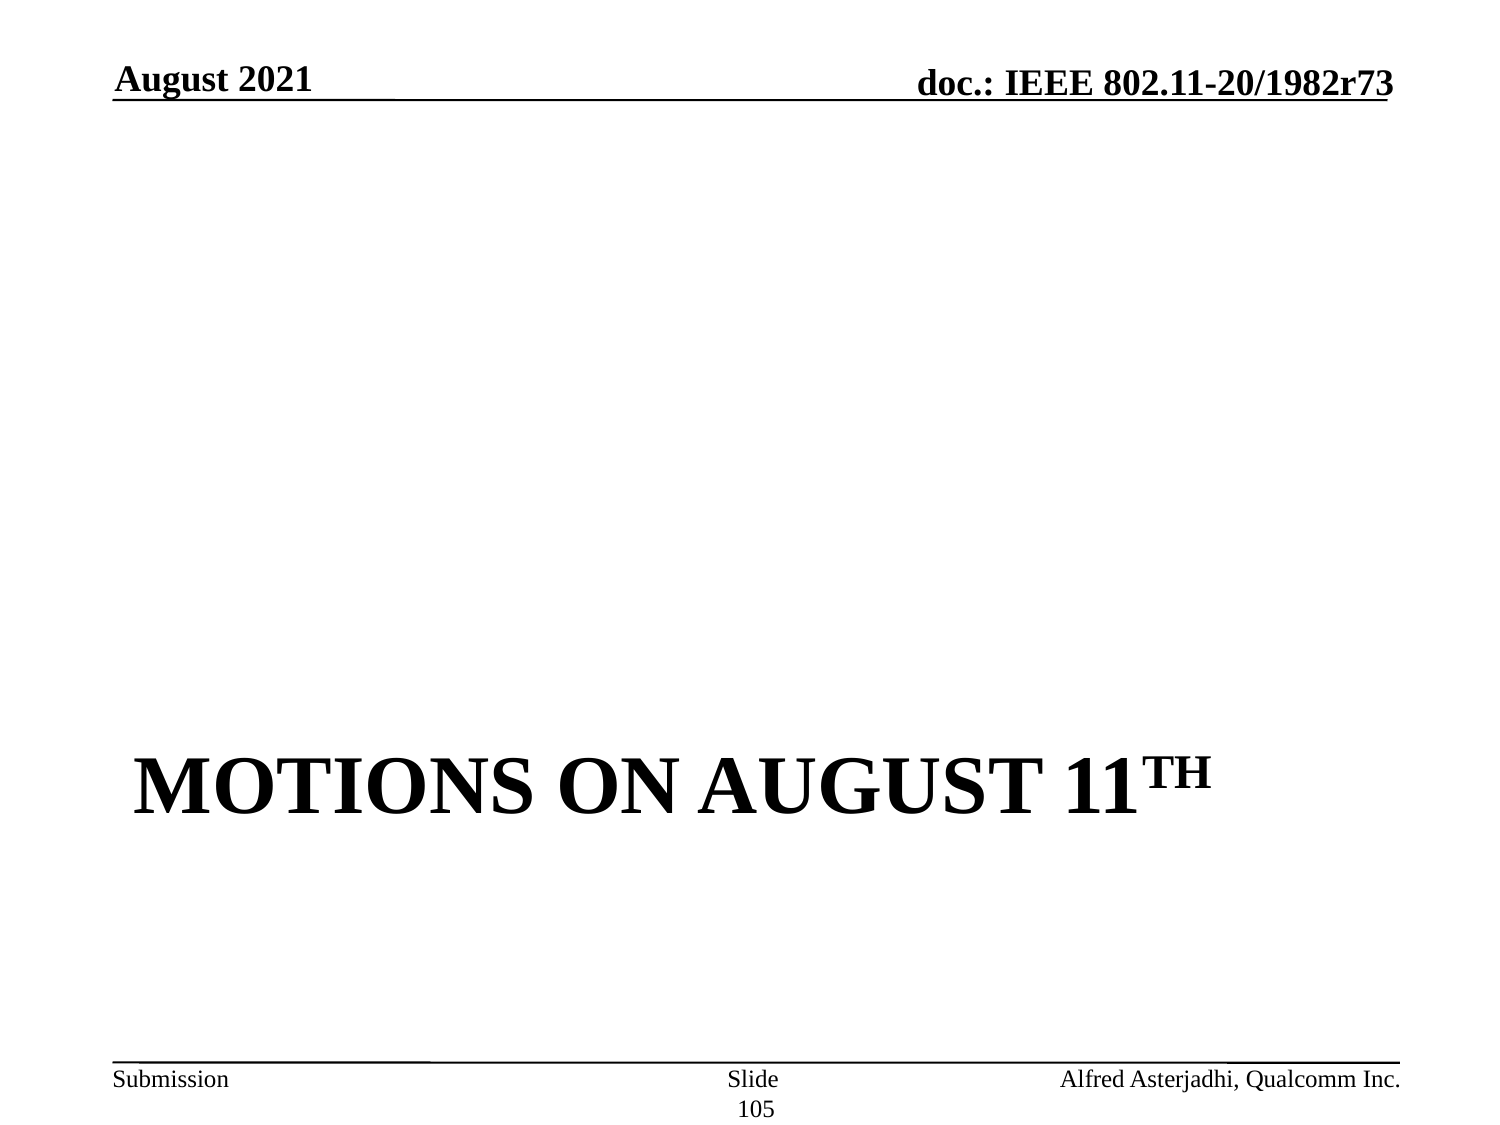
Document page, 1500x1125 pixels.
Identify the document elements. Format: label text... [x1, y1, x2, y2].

slide_number Slide 105 [712, 1061, 800, 1123]
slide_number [114, 54, 423, 100]
footer Alfred Asterjadhi, Qualcomm Inc. [878, 1061, 1402, 1093]
title Motions on August 11th [118, 722, 1394, 947]
